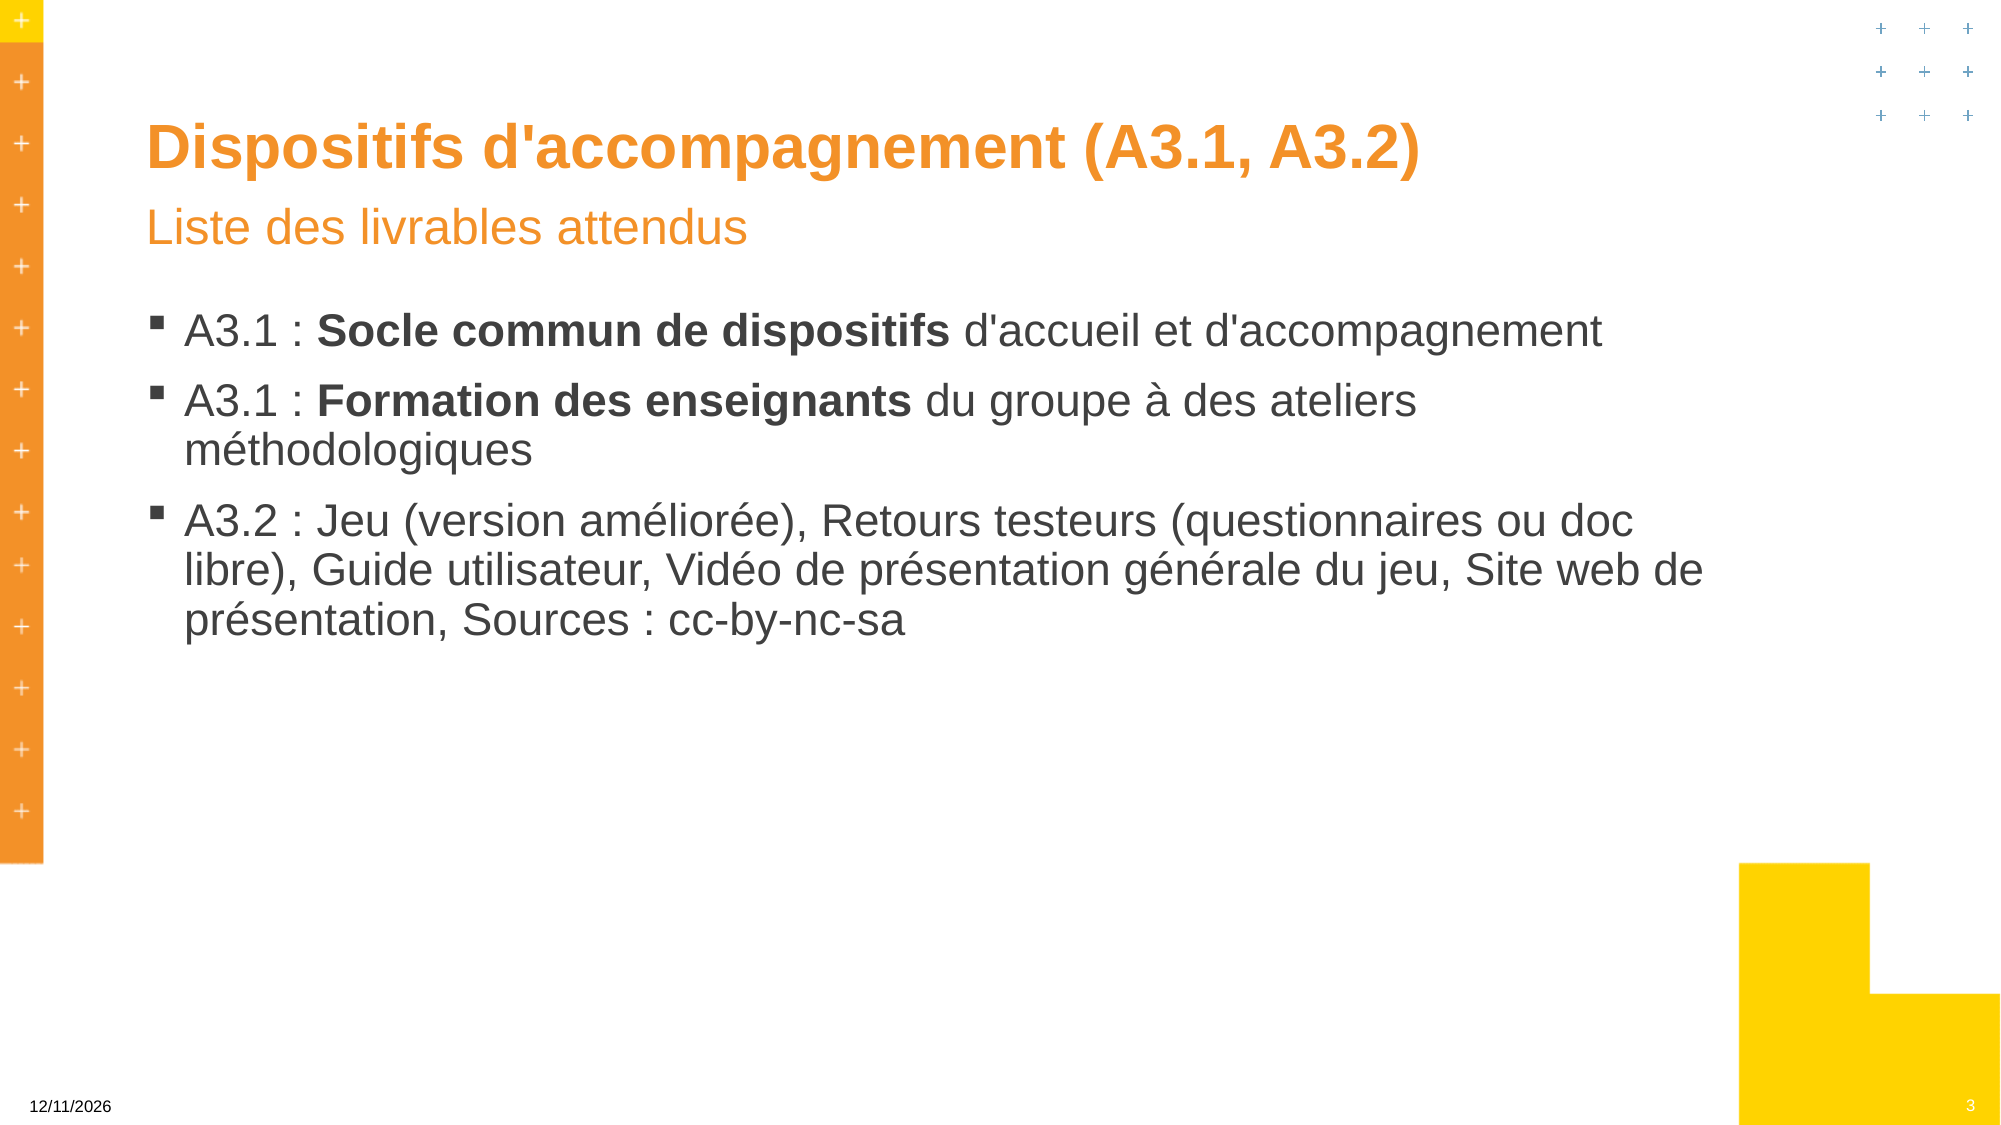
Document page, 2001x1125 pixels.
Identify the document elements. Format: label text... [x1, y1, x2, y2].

text_box Dispositifs d'accompagnement (A3.1, A3.2) [146, 114, 1855, 207]
list A3.1 : Socle commun de dispositifs d'accueil et d'accompagnement A3.1 : Formation des enseignants du groupe à des ateliers méthodologiques A3.2 : Jeu (version améliorée), Retours testeurs (questionnaires ou doc libre), Guide utilisateur, Vidéo de présentation générale du jeu, Site web de présentation, Sources : cc-by-nc-sa [146, 306, 1734, 1014]
slide_number 3 [1531, 1084, 1982, 1125]
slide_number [23, 1085, 474, 1125]
picture [0, 0, 2001, 1125]
text_box Liste des livrables attendus [145, 201, 1851, 294]
